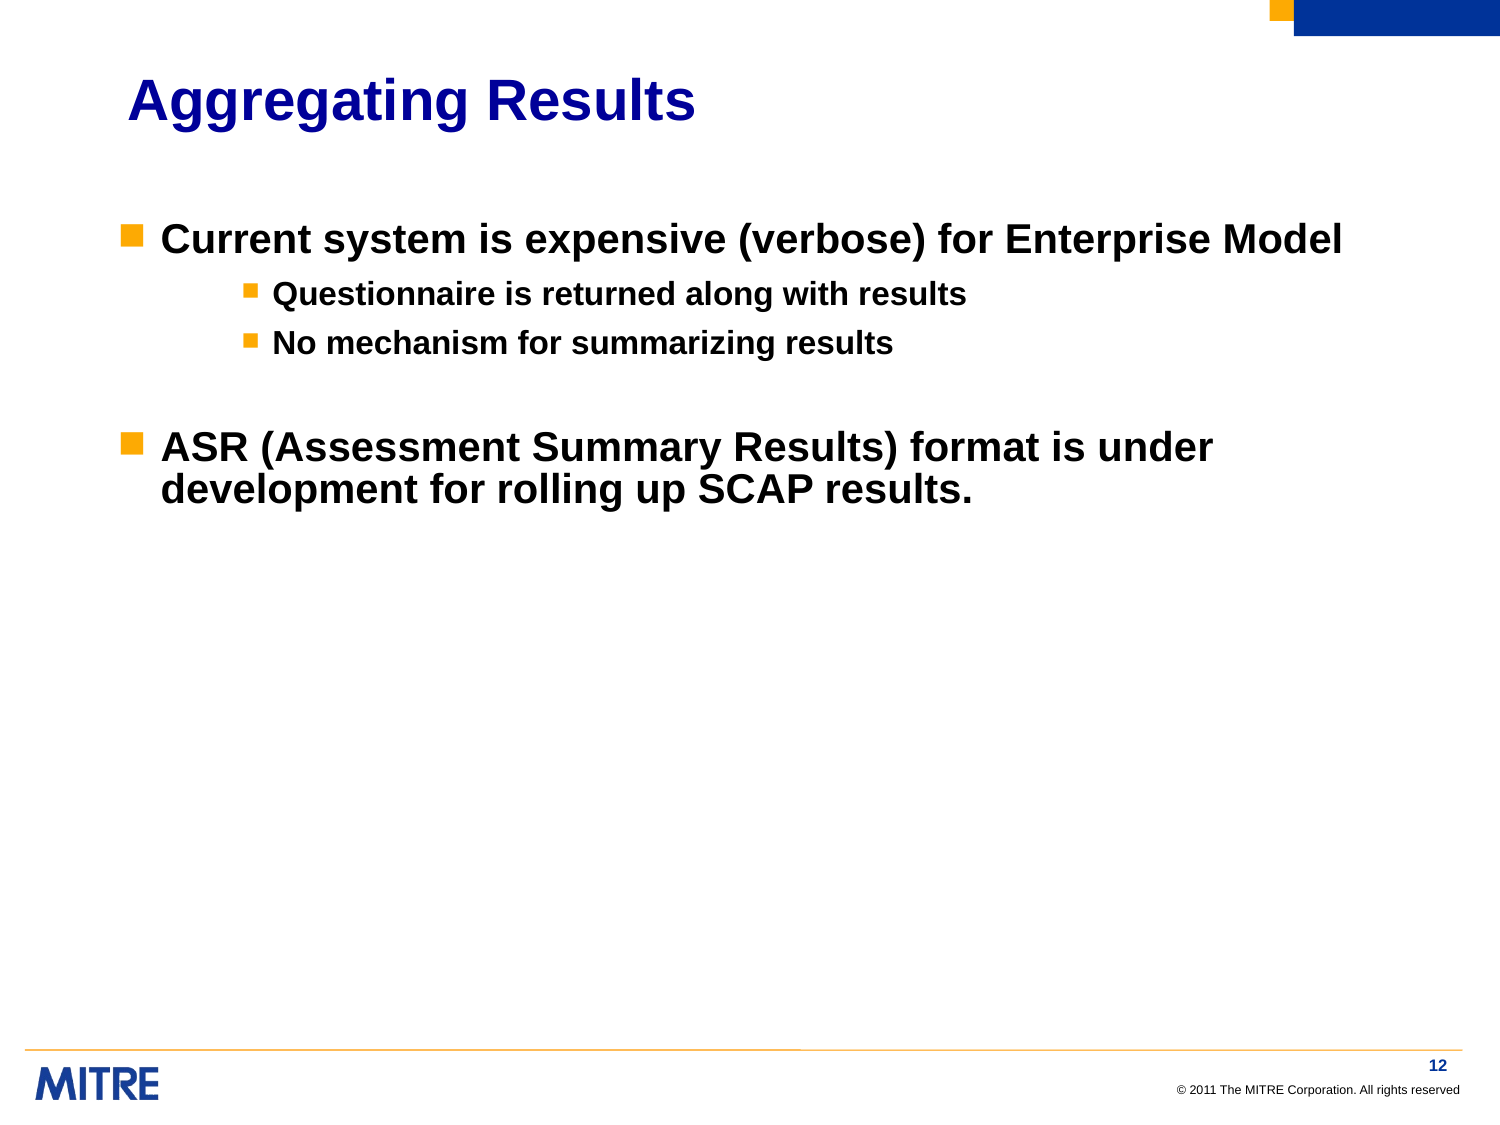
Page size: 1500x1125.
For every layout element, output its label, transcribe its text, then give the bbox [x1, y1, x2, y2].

list Current system is expensive (verbose) for Enterprise Model Questionnaire is returned along with results No mechanism for summarizing results ASR (Assessment Summary Results) format is under development for rolling up SCAP results. [108, 212, 1371, 1002]
slide_number 12 [1374, 1049, 1463, 1076]
title Aggregating Results [112, 62, 1288, 151]
picture [30, 1064, 163, 1106]
